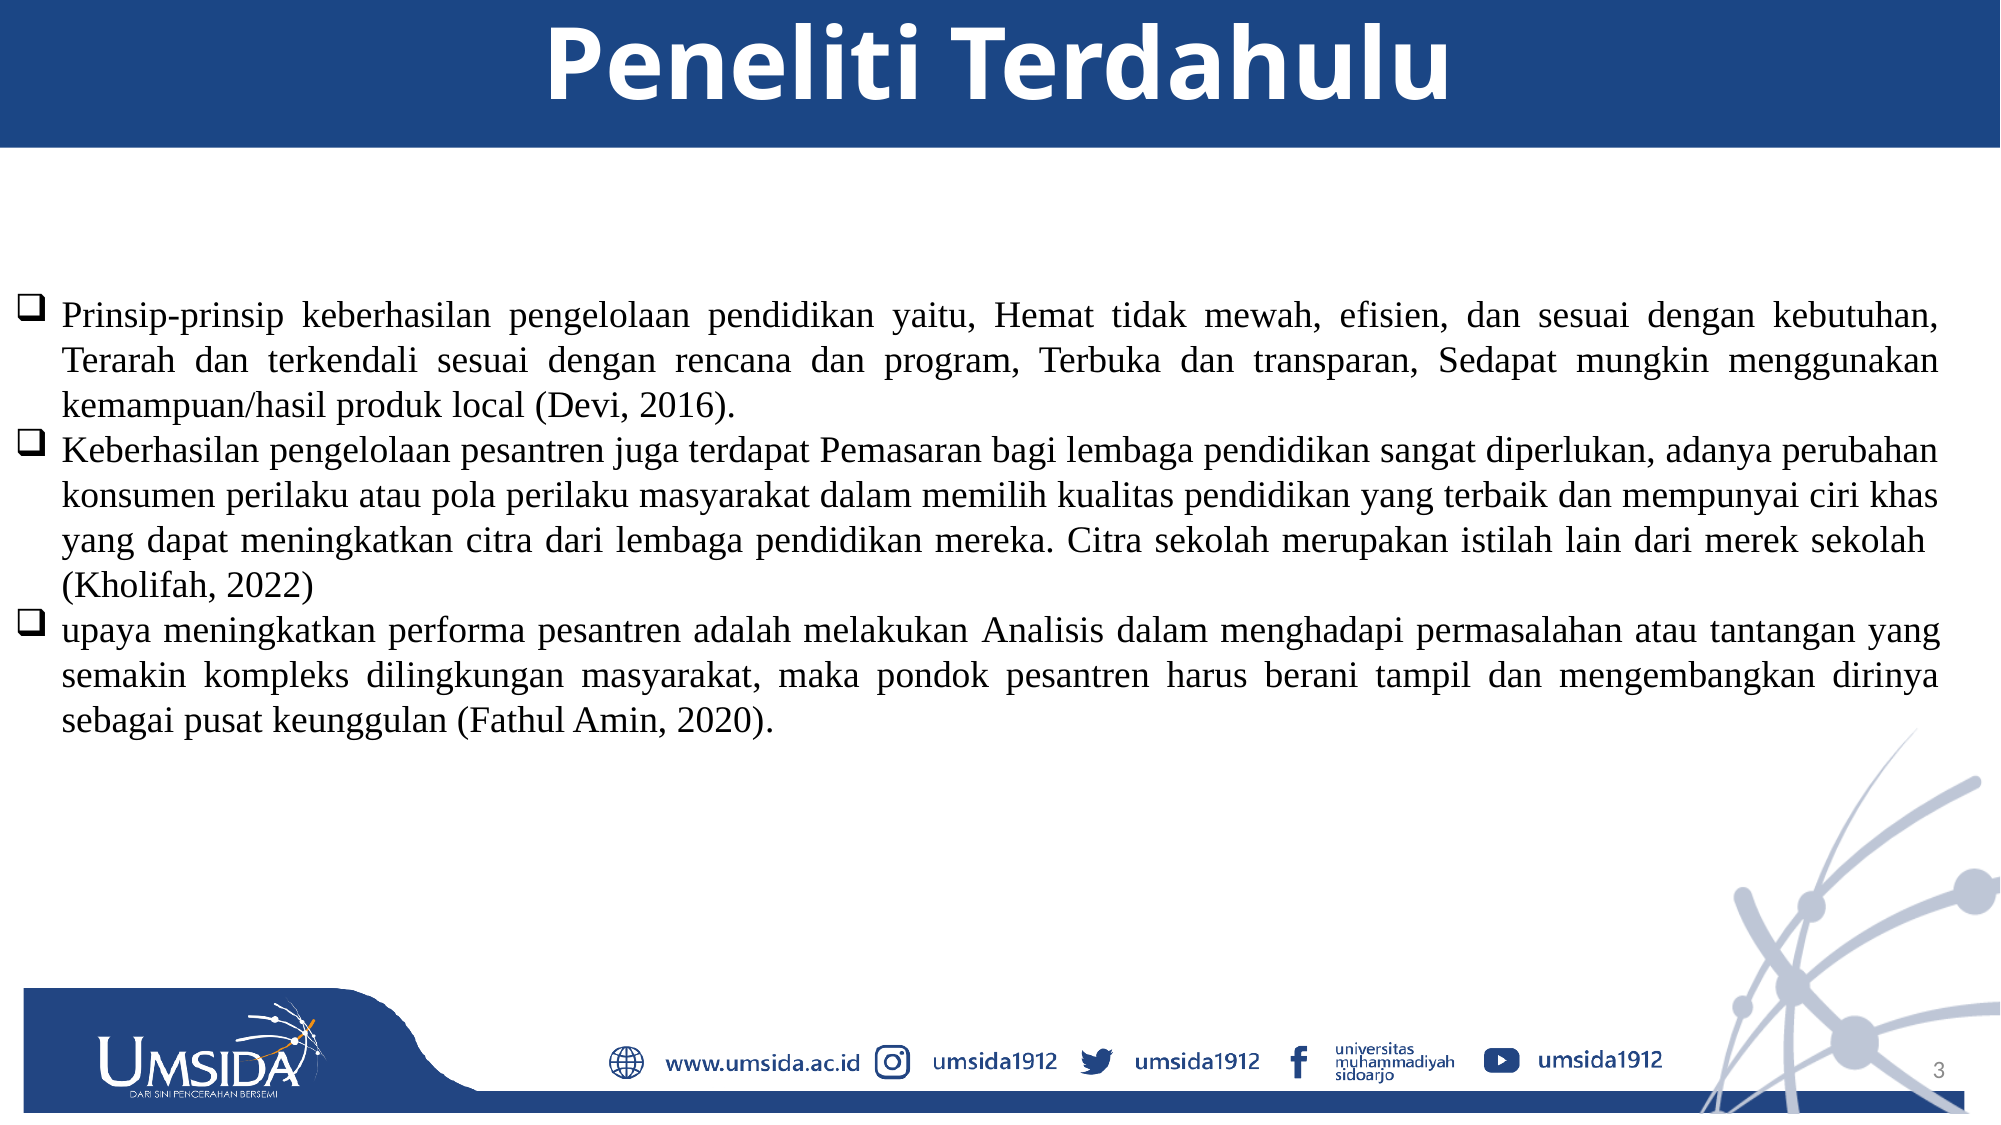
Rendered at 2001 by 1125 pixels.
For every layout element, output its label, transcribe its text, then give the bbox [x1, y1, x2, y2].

text_box Prinsip-prinsip keberhasilan pengelolaan pendidikan yaitu, Hemat tidak mewah, efisien, dan sesuai dengan kebutuhan, Terarah dan terkendali sesuai dengan rencana dan program, Terbuka dan transparan, Sedapat mungkin menggunakan kemampuan/hasil produk local (Devi, 2016). Keberhasilan pengelolaan pesantren juga terdapat Pemasaran bagi lembaga pendidikan sangat diperlukan, adanya perubahan konsumen perilaku atau pola perilaku masyarakat dalam memilih kualitas pendidikan yang terbaik dan mempunyai ciri khas yang dapat meningkatkan citra dari lembaga pendidikan mereka. Citra sekolah merupakan istilah lain dari merek sekolah (Kholifah, 2022) upaya meningkatkan performa pesantren adalah melakukan Analisis dalam menghadapi permasalahan atau tantangan yang semakin kompleks dilingkungan masyarakat, maka pondok pesantren harus berani tampil dan mengembangkan dirinya sebagai pusat keunggulan (Fathul Amin, 2020). [0, 282, 1956, 837]
picture [23, 837, 1673, 1113]
text_box Peneliti Terdahulu [0, 0, 2000, 148]
picture [23, 148, 1965, 696]
